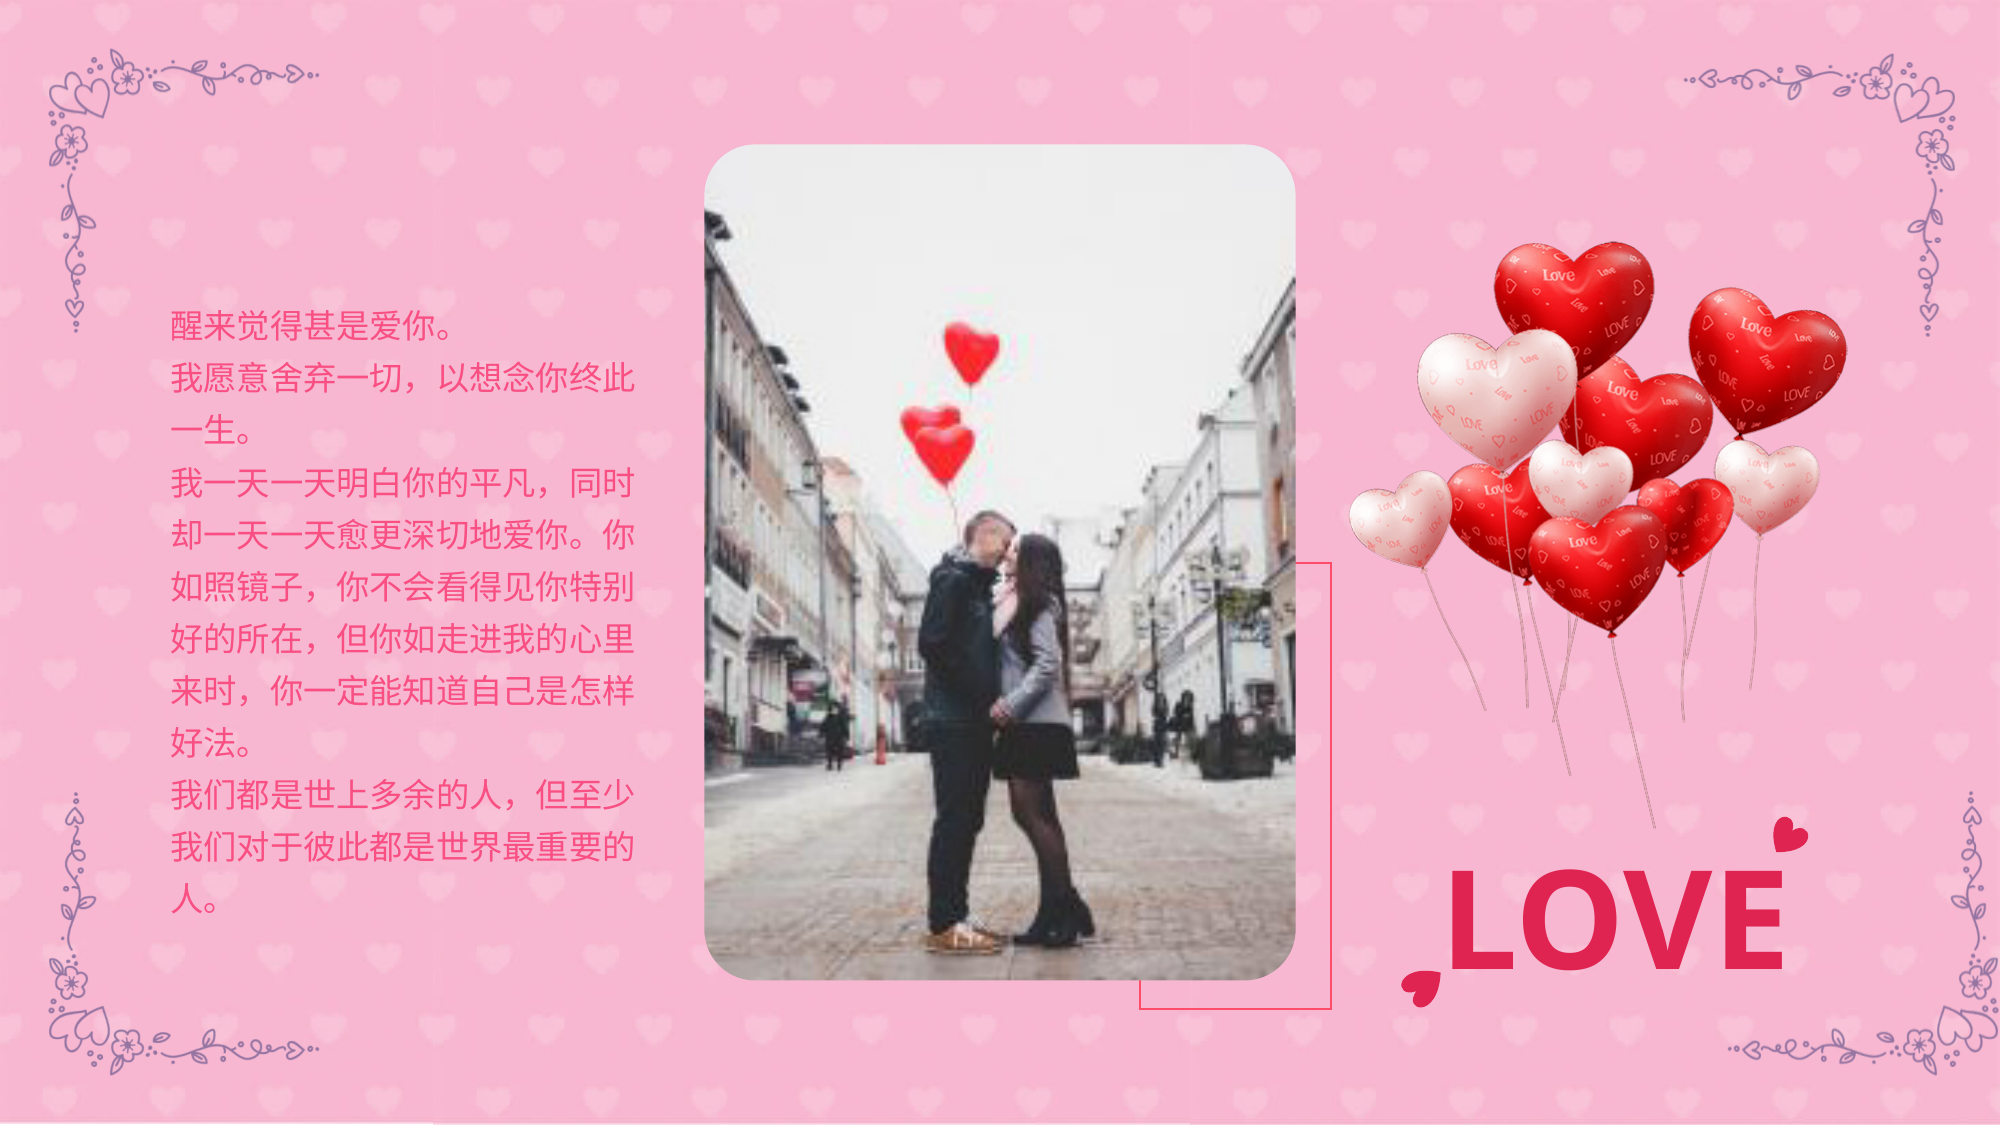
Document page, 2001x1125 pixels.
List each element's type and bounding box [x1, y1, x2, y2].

picture [704, 144, 1296, 981]
picture [0, 770, 355, 1125]
picture [0, 0, 355, 355]
text_box [0, 0, 2000, 1125]
picture [1319, 4, 2000, 1125]
